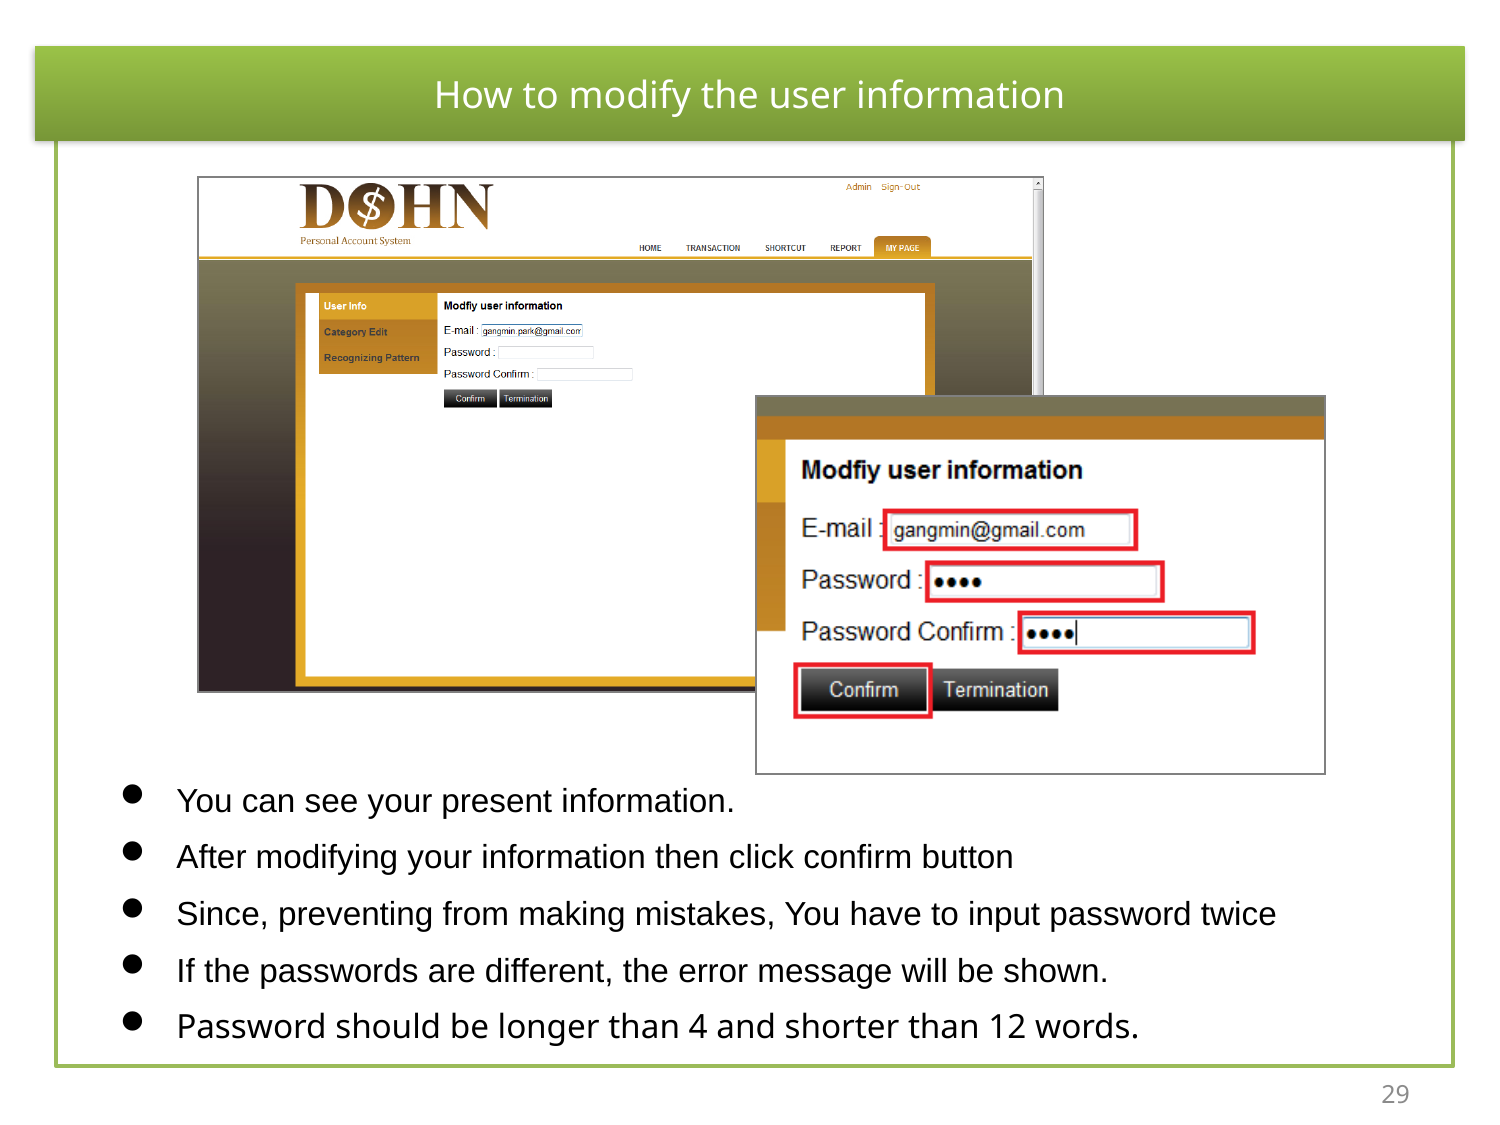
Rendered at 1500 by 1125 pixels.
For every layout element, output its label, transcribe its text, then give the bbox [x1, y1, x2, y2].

text_box How to modify the user information [35, 46, 1465, 141]
slide_number 29 [1074, 1065, 1425, 1125]
picture [198, 177, 1325, 774]
text_box You can see your present information. After modifying your information then click confirm button Since, preventing from making mistakes, You have to input password twice If the passwords are different, the error message will be shown. Password should be longer than 4 and shorter than 12 words. [105, 761, 1407, 1008]
text_box [54, 149, 1455, 1068]
